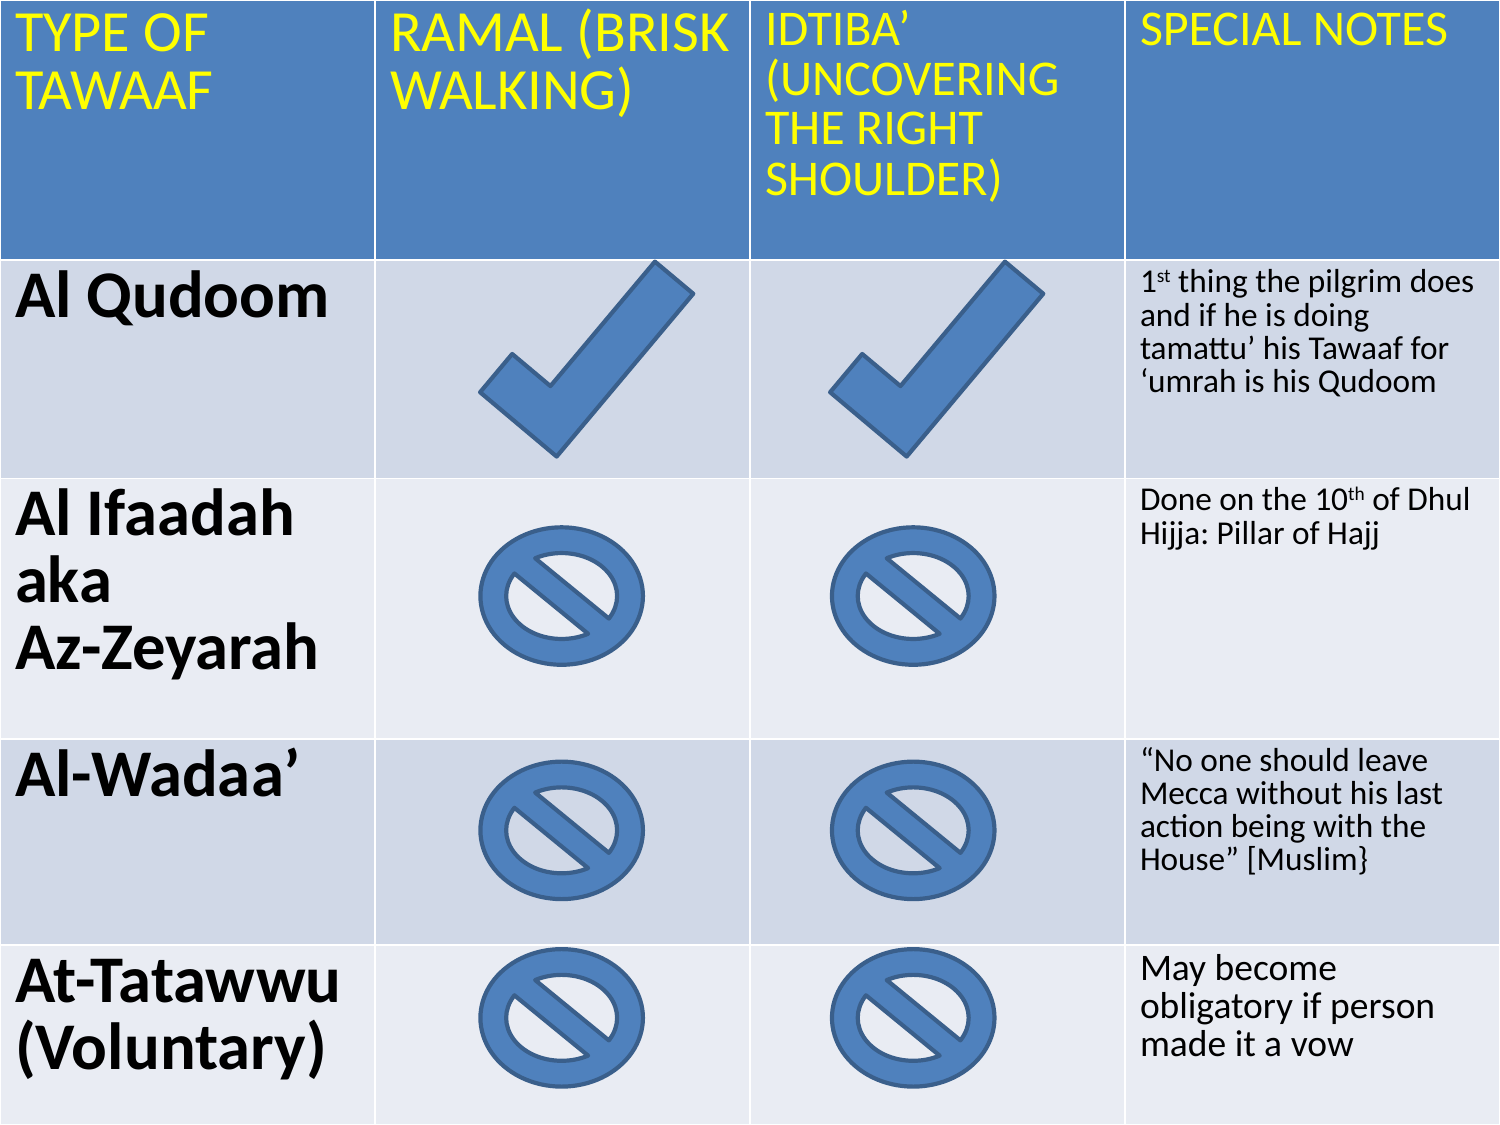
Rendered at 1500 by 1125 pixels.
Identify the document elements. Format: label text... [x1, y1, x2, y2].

table_cell Al Qudoom [1, 261, 374, 478]
table_cell 1st thing the pilgrim does and if he is doing tamattu’ his Tawaaf for ‘umrah is his Qudoom [1126, 261, 1499, 478]
text_box [478, 525, 646, 667]
table_header TYPE OF TAWAAF [1, 1, 374, 259]
table_cell [376, 261, 749, 478]
table_cell Done on the 10th of Dhul Hijja: Pillar of Hajj [1126, 479, 1499, 738]
table_cell [376, 740, 749, 944]
text_box [829, 525, 997, 667]
table_cell Al Ifaadah aka Az-Zeyarah [1, 479, 374, 738]
table_header RAMAL (BRISK WALKING) [376, 1, 749, 259]
text_box [478, 759, 646, 902]
table_cell [751, 479, 1124, 738]
table_cell [376, 479, 749, 738]
text_box [828, 259, 1046, 459]
table_cell [751, 946, 1124, 1124]
table_header SPECIAL NOTES [1126, 1, 1499, 259]
table_cell [751, 740, 1124, 944]
text_box [478, 947, 646, 1089]
table_cell “No one should leave Mecca without his last action being with the House” [Muslim} [1126, 740, 1499, 944]
table_cell [751, 261, 1124, 478]
table_cell Al-Wadaa’ [1, 740, 374, 944]
text_box [829, 759, 997, 902]
text_box [829, 947, 997, 1089]
table_cell [376, 946, 749, 1124]
table_cell May become obligatory if person made it a vow [1126, 946, 1499, 1124]
table_cell At-Tatawwu (Voluntary) [1, 946, 374, 1124]
table_header IDTIBA’ (UNCOVERING THE RIGHT SHOULDER) [751, 1, 1124, 259]
text_box [478, 259, 696, 459]
